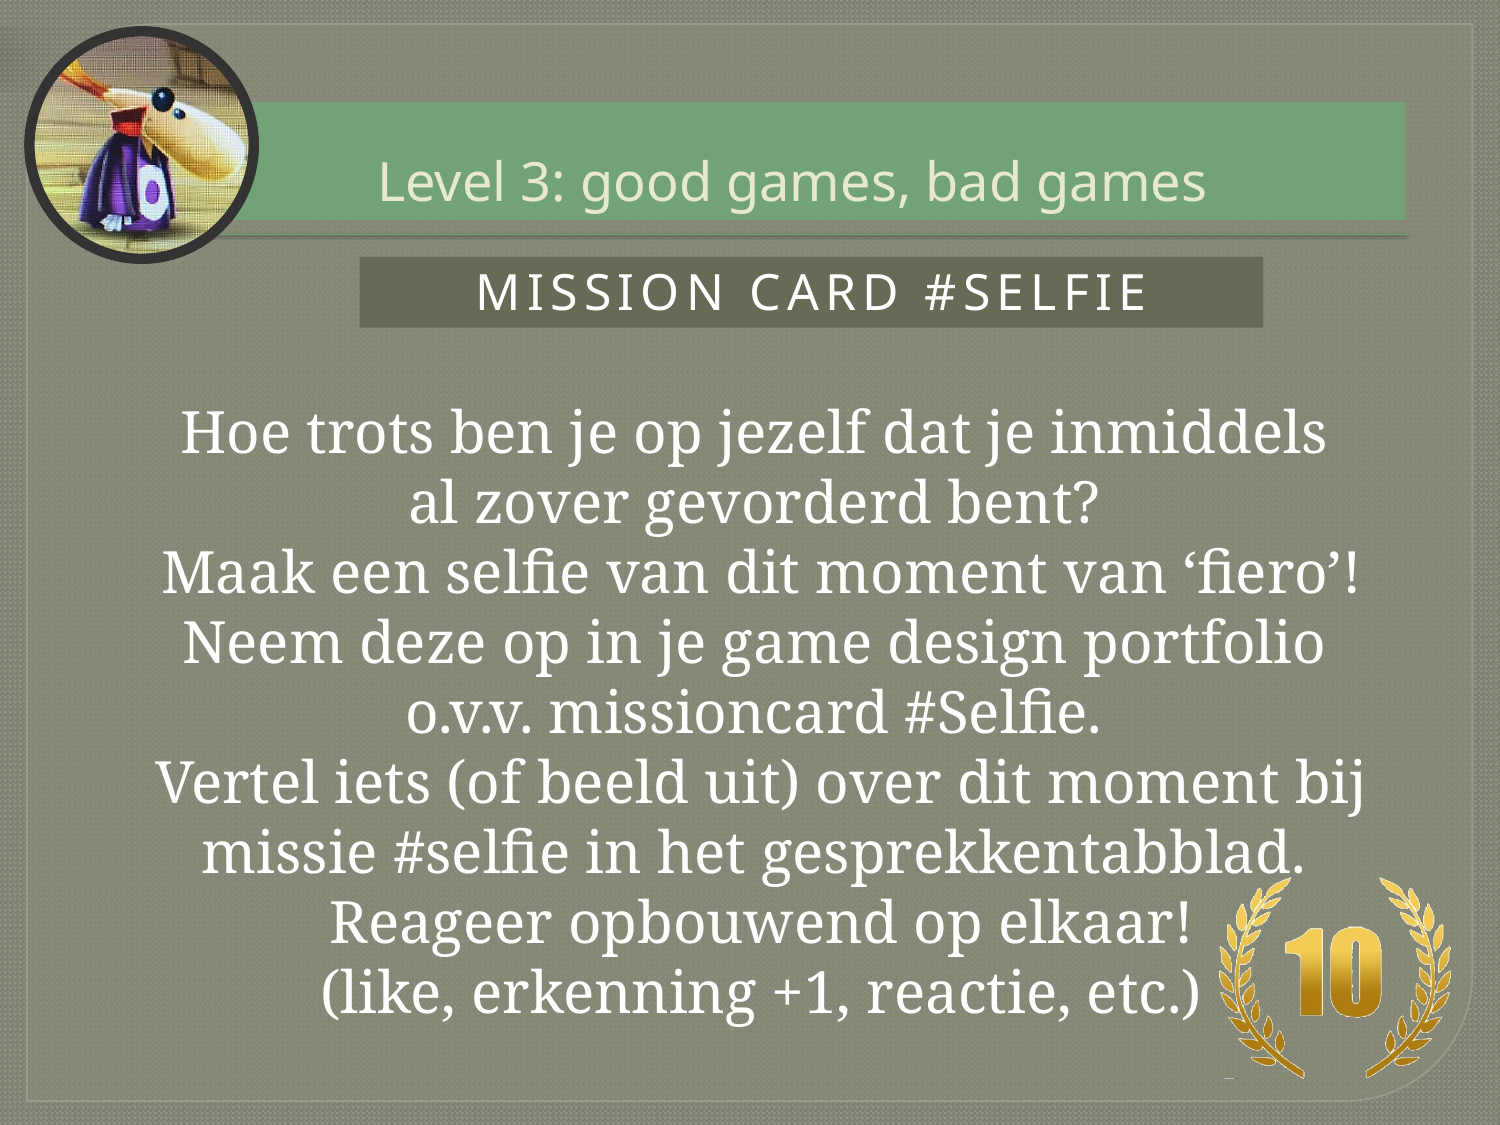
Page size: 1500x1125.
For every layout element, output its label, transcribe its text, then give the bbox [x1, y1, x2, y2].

text_box Mission card #selfie [359, 256, 1264, 327]
title Level 3: good games, bad games [260, 101, 1406, 220]
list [29, 31, 255, 260]
text_box Hoe trots ben je op jezelf dat je inmiddels al zover gevorderd bent? Maak een selfie van dit moment van ‘fiero’! Neem deze op in je game design portfolio o.v.v. missioncard #Selfie. Vertel iets (of beeld uit) over dit moment bij missie #selfie in het gesprekkentabblad. Reageer opbouwend op elkaar! (like, erkenning +1, reactie, etc.) [53, 327, 1471, 1093]
picture [1216, 869, 1453, 1079]
